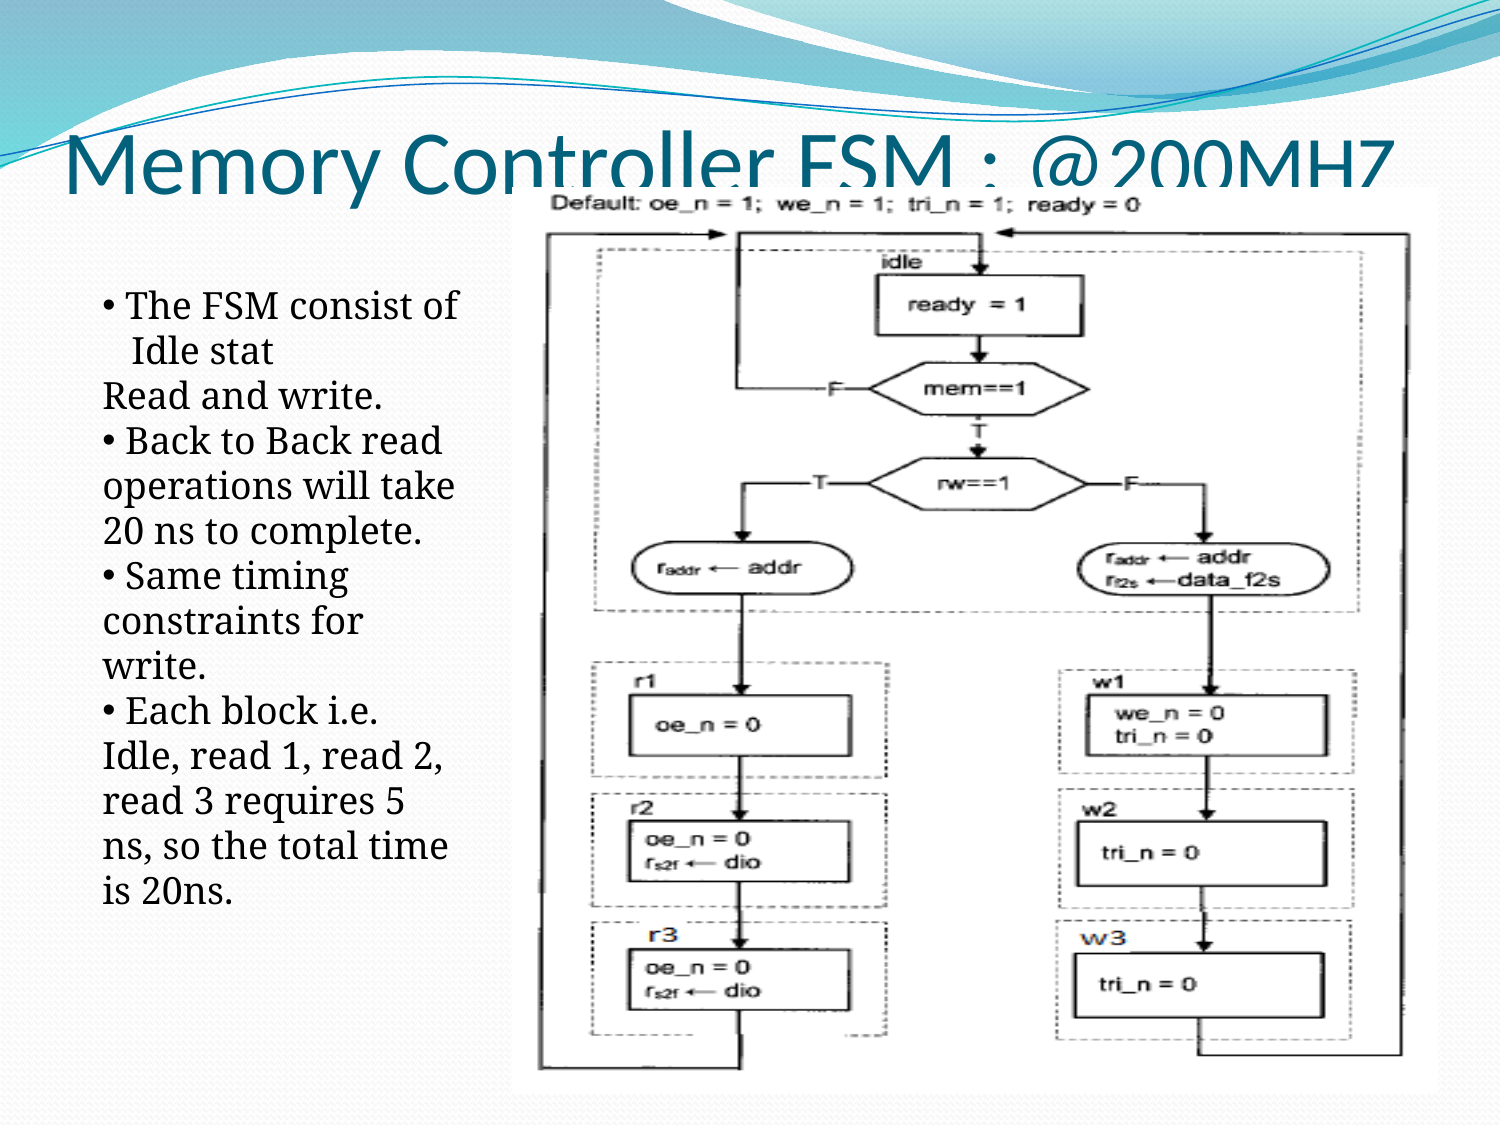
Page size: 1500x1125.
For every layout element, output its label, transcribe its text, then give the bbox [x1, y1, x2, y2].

picture [512, 187, 1438, 1094]
title Memory Controller FSM : @200MHZ [62, 24, 1413, 213]
text_box The FSM consist of Idle stat Read and write. Back to Back read operations will take 20 ns to complete. Same timing constraints for write. Each block i.e. Idle, read 1, read 2, read 3 requires 5 ns, so the total time is 20ns. [87, 274, 475, 1055]
